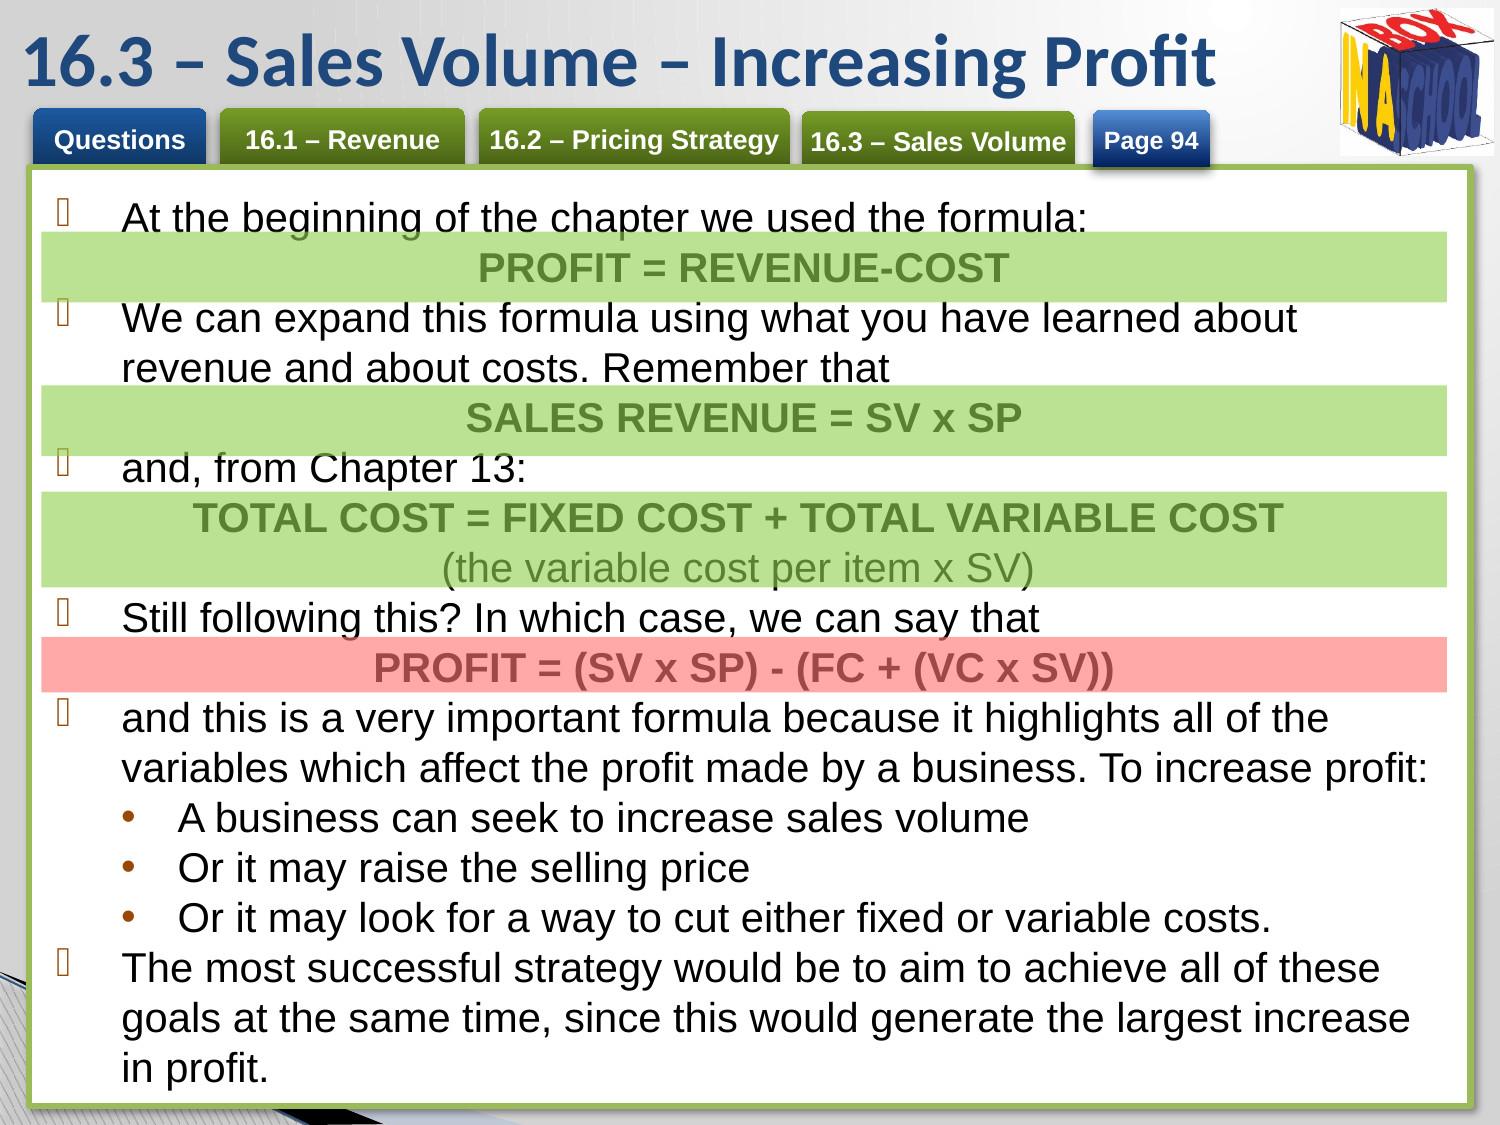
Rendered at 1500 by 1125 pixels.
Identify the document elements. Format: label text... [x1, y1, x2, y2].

text_box [41, 231, 1447, 303]
text_box At the beginning of the chapter we used the formula: PROFIT = REVENUE-COST We can expand this formula using what you have learned about revenue and about costs. Remember that SALES REVENUE = SV x SP and, from Chapter 13: TOTAL COST = FIXED COST + TOTAL VARIABLE COST (the variable cost per item x SV) Still following this? In which case, we can say that PROFIT = (SV x SP) - (FC + (VC x SV)) and this is a very important formula because it highlights all of the variables which affect the profit made by a business. To increase profit: A business can seek to increase sales volume Or it may raise the selling price Or it may look for a way to cut either fixed or variable costs. The most successful strategy would be to aim to achieve all of these goals at the same time, since this would generate the largest increase in profit. [41, 588, 1447, 636]
picture [281, 1114, 303, 1125]
picture [1340, 8, 1495, 156]
text_box Page 94 [1092, 109, 1211, 167]
text_box At the beginning of the chapter we used the formula: PROFIT = REVENUE-COST We can expand this formula using what you have learned about revenue and about costs. Remember that SALES REVENUE = SV x SP and, from Chapter 13: TOTAL COST = FIXED COST + TOTAL VARIABLE COST (the variable cost per item x SV) Still following this? In which case, we can say that PROFIT = (SV x SP) - (FC + (VC x SV)) and this is a very important formula because it highlights all of the variables which affect the profit made by a business. To increase profit: A business can seek to increase sales volume Or it may raise the selling price Or it may look for a way to cut either fixed or variable costs. The most successful strategy would be to aim to achieve all of these goals at the same time, since this would generate the largest increase in profit. [41, 303, 1447, 385]
text_box At the beginning of the chapter we used the formula: PROFIT = REVENUE-COST We can expand this formula using what you have learned about revenue and about costs. Remember that SALES REVENUE = SV x SP and, from Chapter 13: TOTAL COST = FIXED COST + TOTAL VARIABLE COST (the variable cost per item x SV) Still following this? In which case, we can say that PROFIT = (SV x SP) - (FC + (VC x SV)) and this is a very important formula because it highlights all of the variables which affect the profit made by a business. To increase profit: A business can seek to increase sales volume Or it may raise the selling price Or it may look for a way to cut either fixed or variable costs. The most successful strategy would be to aim to achieve all of these goals at the same time, since this would generate the largest increase in profit. [41, 457, 1447, 491]
text_box [41, 385, 1447, 457]
text_box At the beginning of the chapter we used the formula: PROFIT = REVENUE-COST We can expand this formula using what you have learned about revenue and about costs. Remember that SALES REVENUE = SV x SP and, from Chapter 13: TOTAL COST = FIXED COST + TOTAL VARIABLE COST (the variable cost per item x SV) Still following this? In which case, we can say that PROFIT = (SV x SP) - (FC + (VC x SV)) and this is a very important formula because it highlights all of the variables which affect the profit made by a business. To increase profit: A business can seek to increase sales volume Or it may raise the selling price Or it may look for a way to cut either fixed or variable costs. The most successful strategy would be to aim to achieve all of these goals at the same time, since this would generate the largest increase in profit. [41, 183, 1447, 231]
text_box [41, 491, 1447, 588]
text_box At the beginning of the chapter we used the formula: PROFIT = REVENUE-COST We can expand this formula using what you have learned about revenue and about costs. Remember that SALES REVENUE = SV x SP and, from Chapter 13: TOTAL COST = FIXED COST + TOTAL VARIABLE COST (the variable cost per item x SV) Still following this? In which case, we can say that PROFIT = (SV x SP) - (FC + (VC x SV)) and this is a very important formula because it highlights all of the variables which affect the profit made by a business. To increase profit: A business can seek to increase sales volume Or it may raise the selling price Or it may look for a way to cut either fixed or variable costs. The most successful strategy would be to aim to achieve all of these goals at the same time, since this would generate the largest increase in profit. [41, 693, 1447, 1099]
text_box [41, 636, 1447, 693]
title 16.3 – Sales Volume – Increasing Profit [5, 11, 1270, 102]
